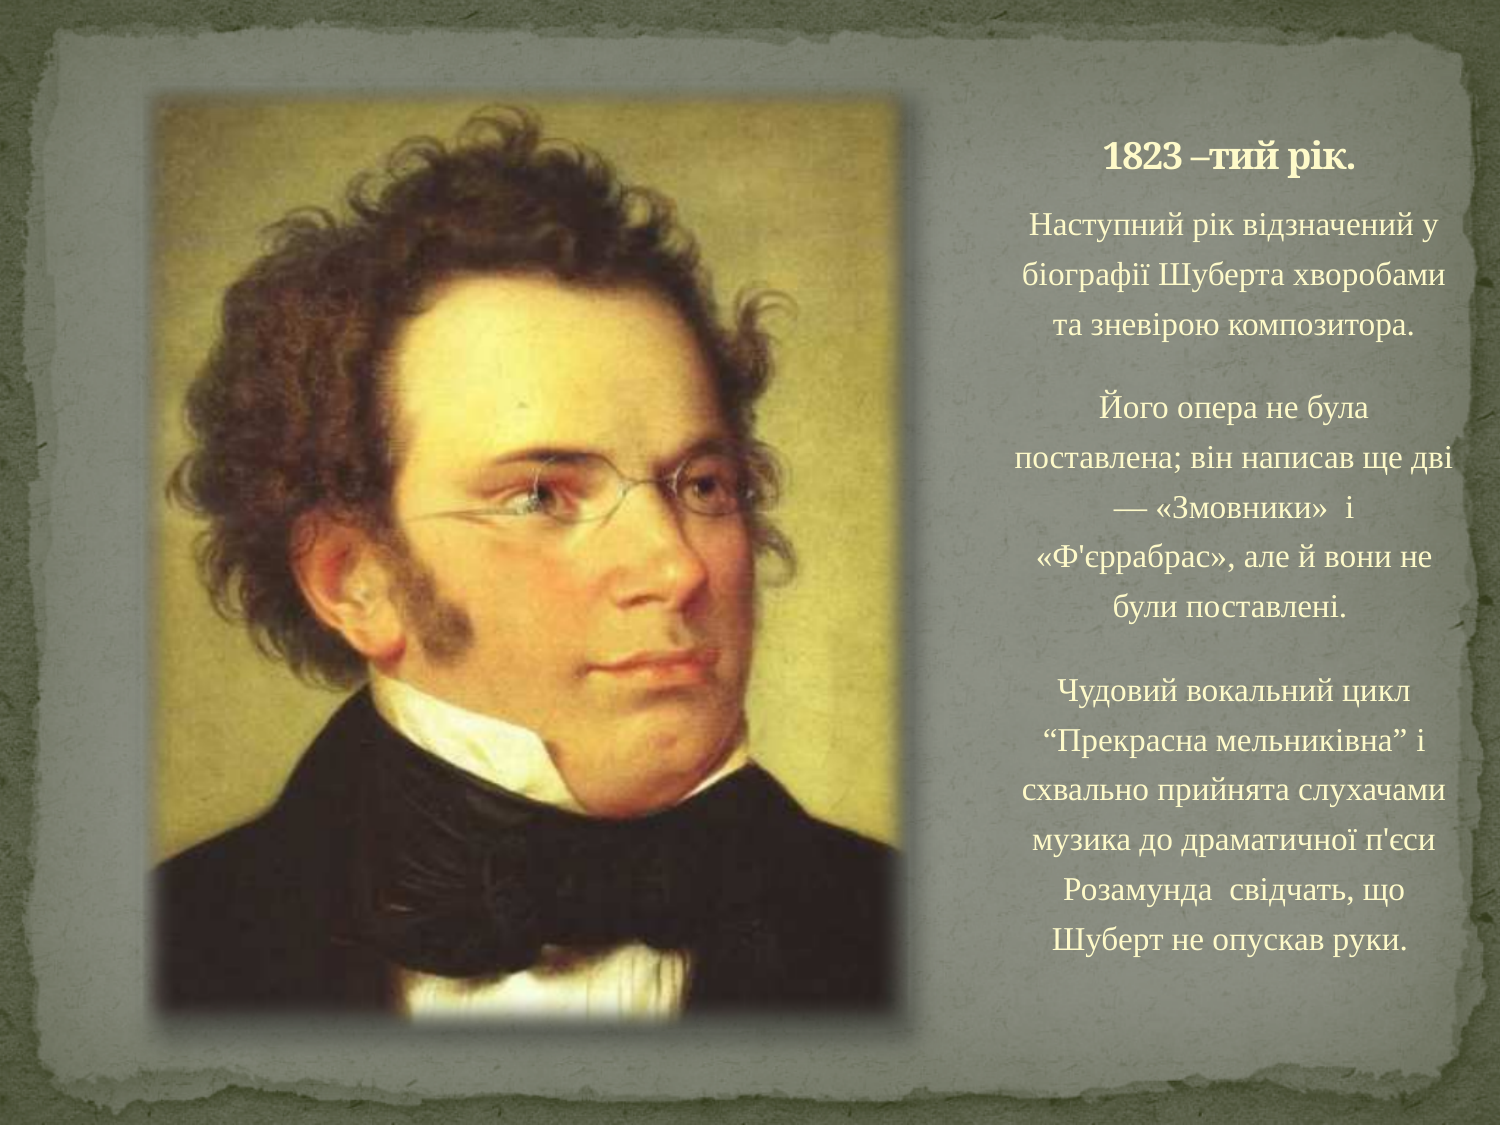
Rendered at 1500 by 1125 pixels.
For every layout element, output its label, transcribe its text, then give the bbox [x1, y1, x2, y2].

list Наступний рік відзначений у біографії Шуберта хворобами та зневірою композитора. Його опера не була поставлена; він написав ще дві — «Змовники» і «Ф'єррабрас», але й вони не були поставлені. Чудовий вокальний цикл “Прекрасна мельниківна” і схвально прийнята слухачами музика до драматичної п'єси Розамунда свідчать, що Шуберт не опускав руки. [998, 184, 1471, 1071]
picture [136, 79, 916, 1035]
title 1823 –тий рік. [1087, 74, 1425, 184]
